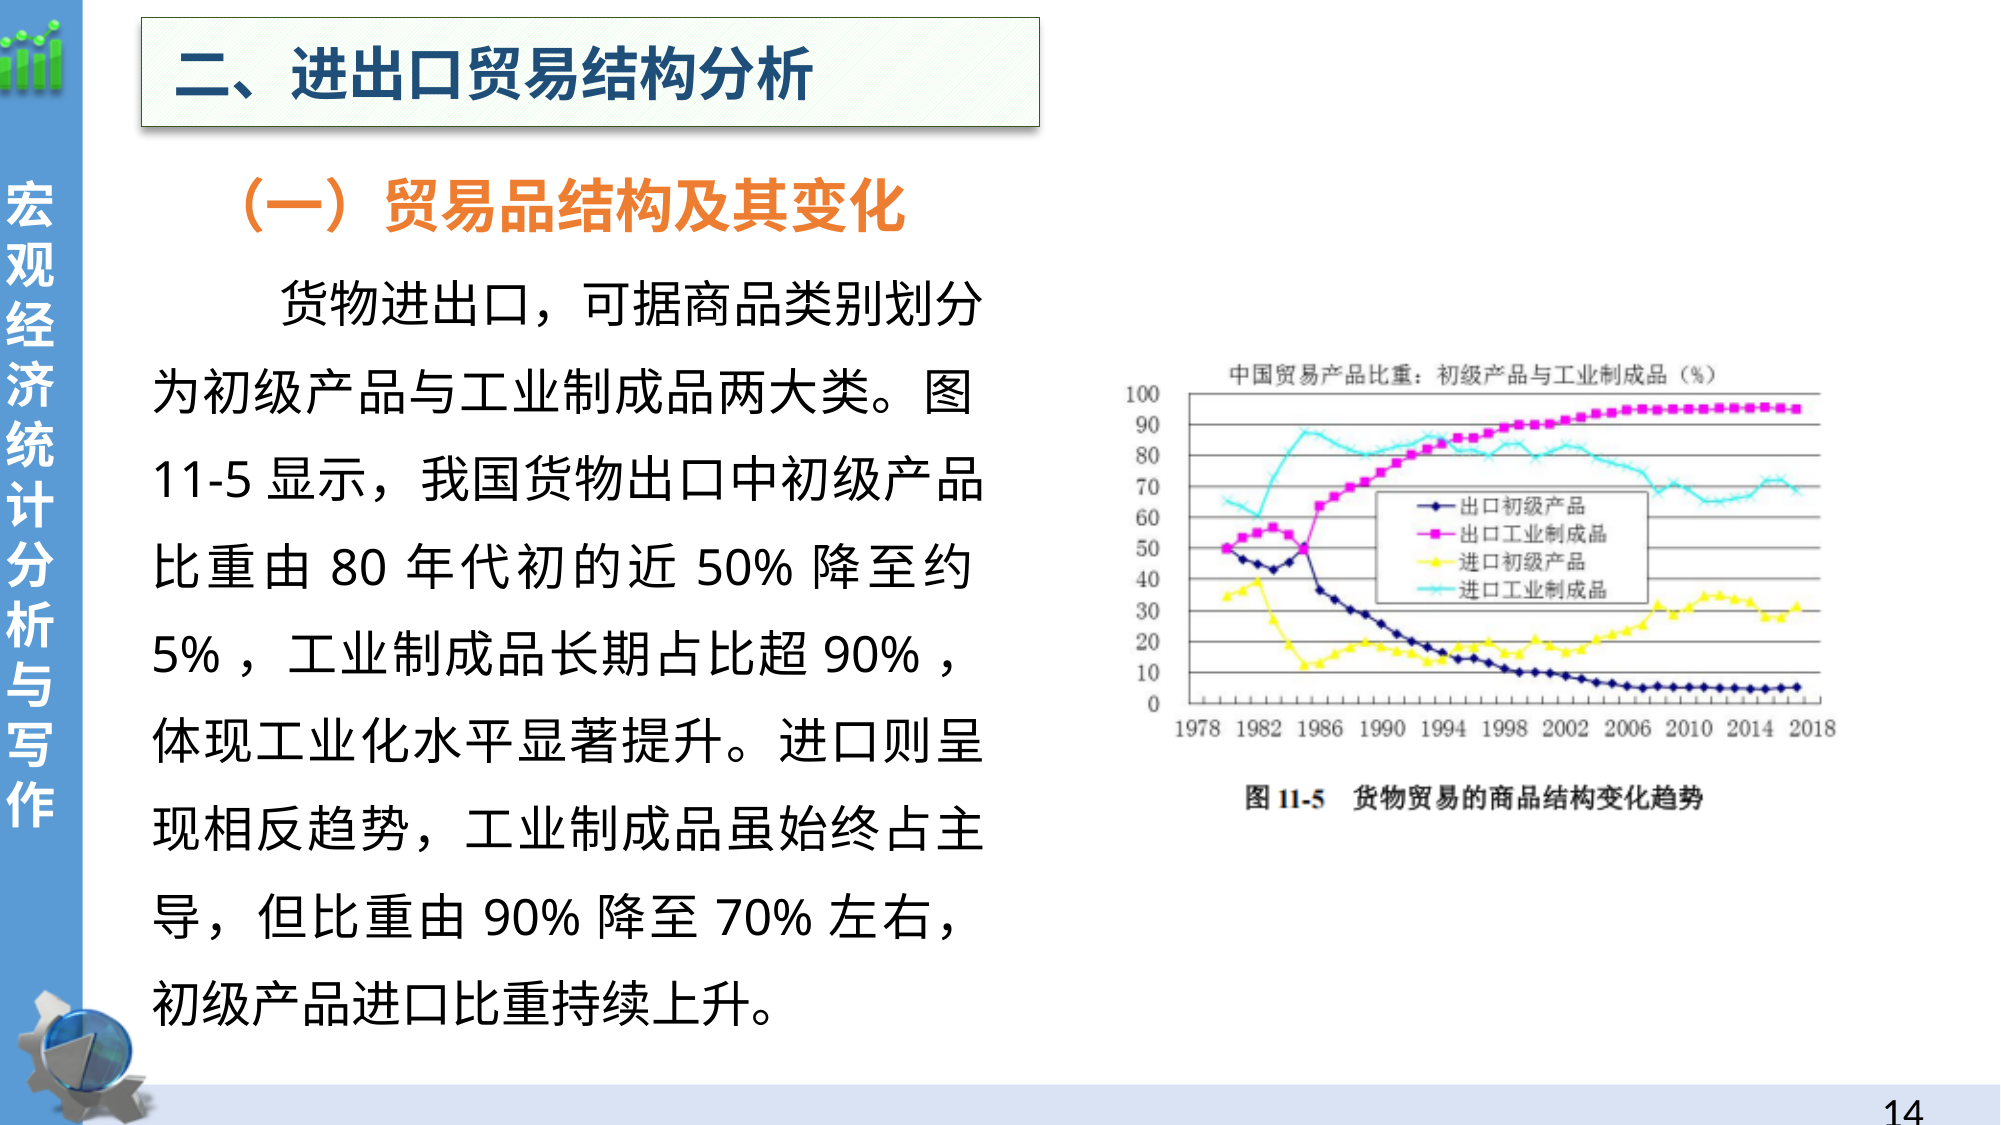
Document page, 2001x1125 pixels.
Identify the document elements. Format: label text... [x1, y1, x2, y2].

list [1000, 215, 1968, 393]
text_box 货物进出口，可据商品类别划分为初级产品与工业制成品两大类。图11-5显示，我国货物出口中初级产品比重由80年代初的近50%降至约5%，工业制成品长期占比超90%，体现工业化水平显著提升。进口则呈现相反趋势，工业制成品虽始终占主导，但比重由90%降至70%左右，初级产品进口比重持续上升。 [98, 237, 1000, 1040]
text_box 二、进出口贸易结构分析 [141, 17, 1040, 126]
slide_number 13 [1786, 1085, 1940, 1125]
picture [0, 0, 2001, 1125]
text_box （一）贸易品结构及其变化 [84, 126, 1432, 247]
